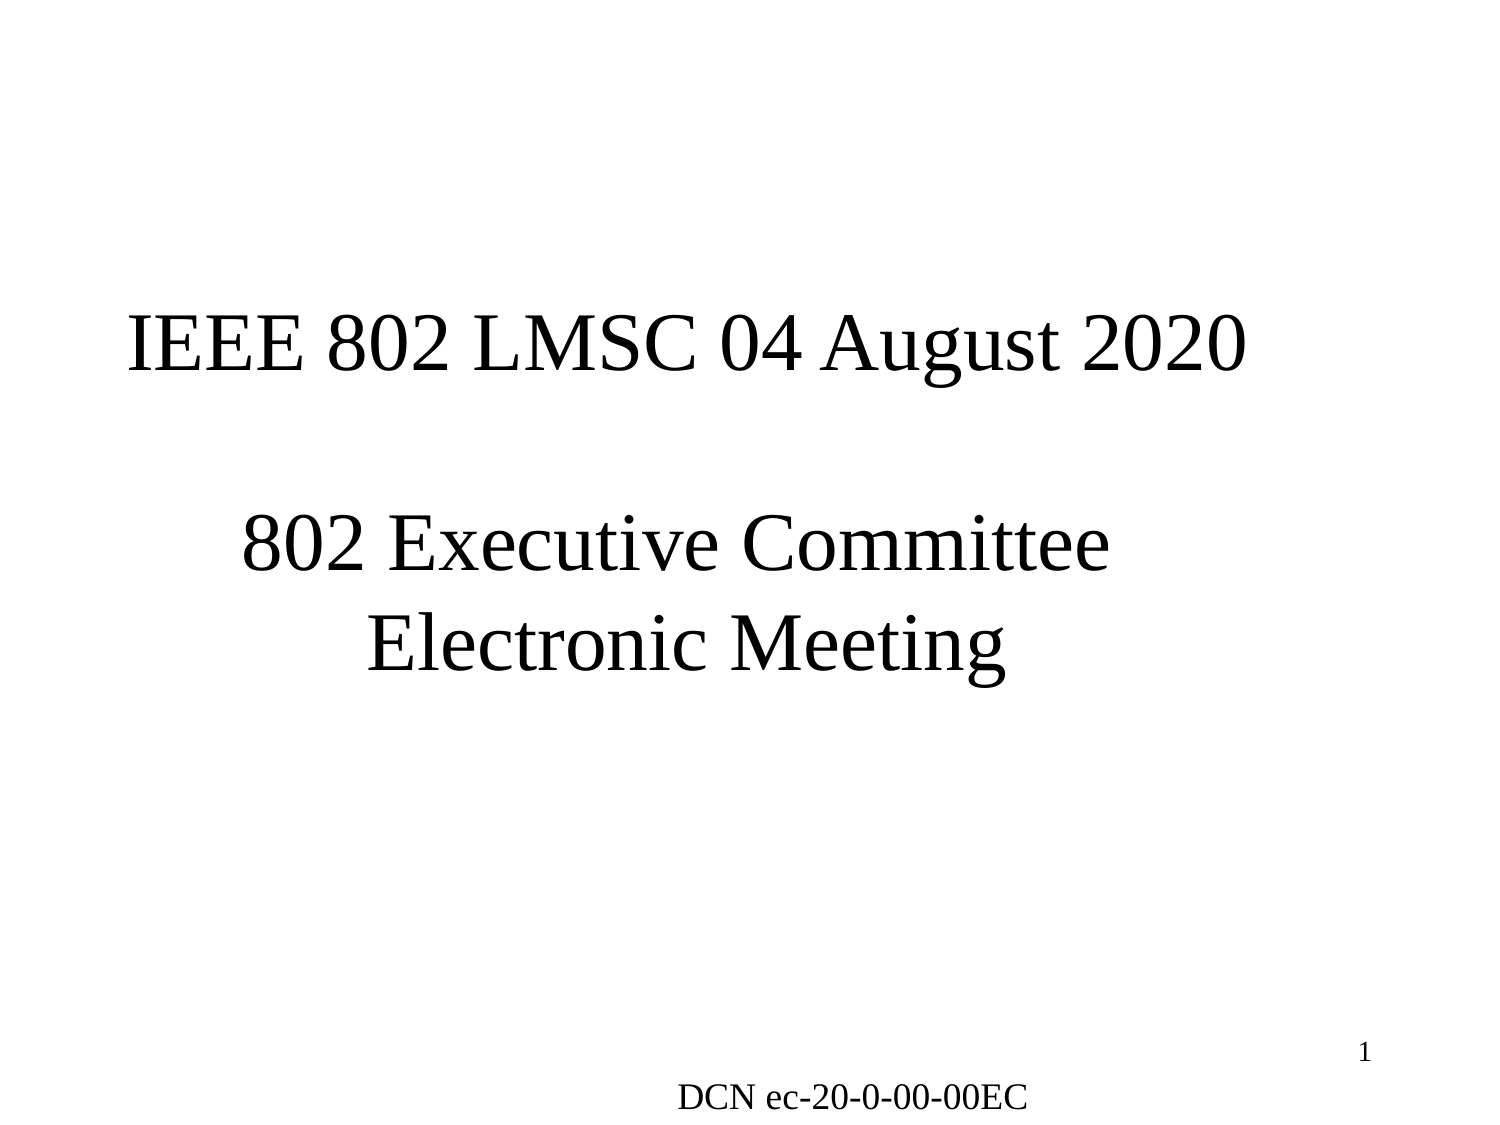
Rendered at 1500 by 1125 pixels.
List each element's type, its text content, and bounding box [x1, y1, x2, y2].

title IEEE 802 LMSC 04 August 2020 802 Executive Committee Electronic Meeting [74, 262, 1301, 913]
text_box DCN ec-20-0-00-00EC [662, 1064, 1500, 1125]
slide_number 1 [1074, 1024, 1388, 1064]
